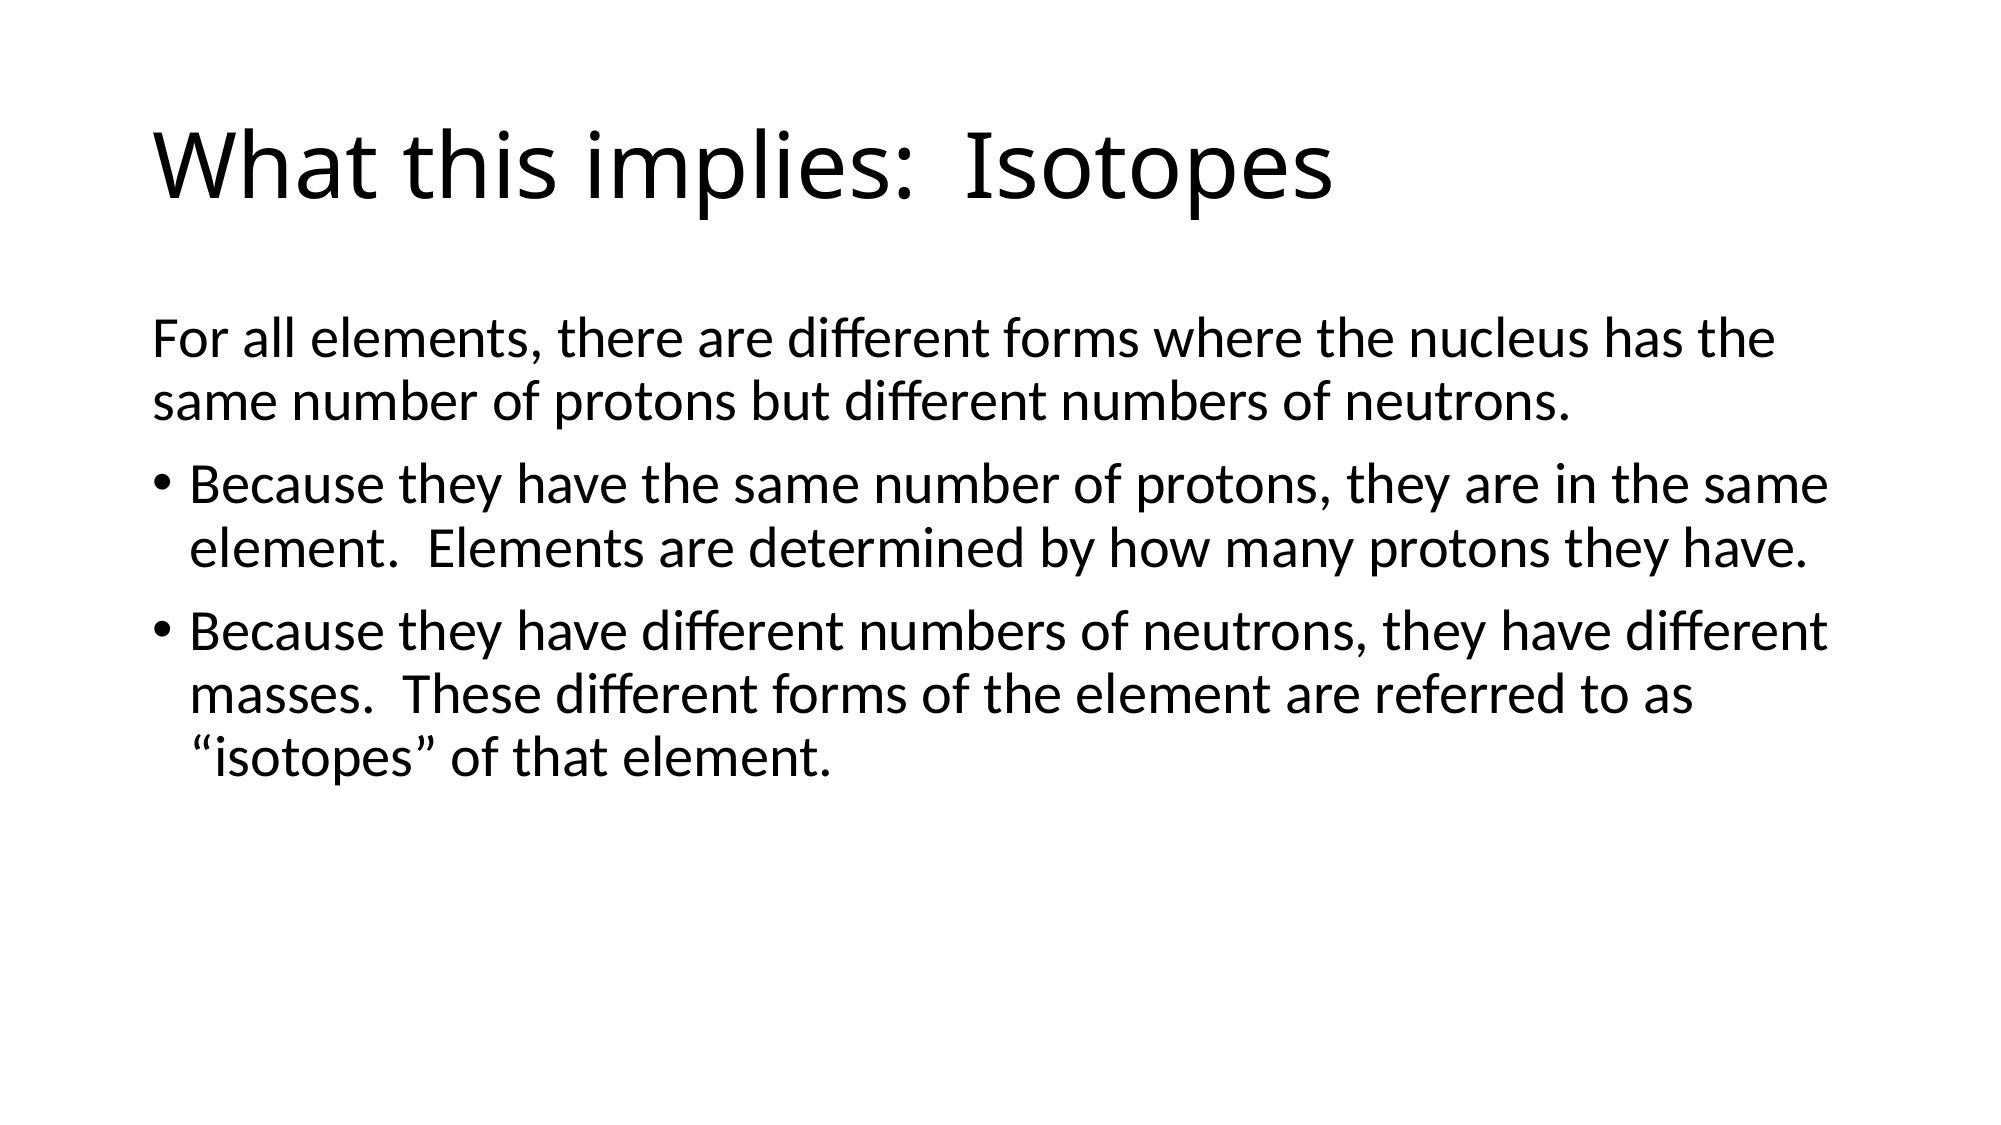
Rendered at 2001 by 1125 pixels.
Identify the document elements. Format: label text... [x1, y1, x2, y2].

list For all elements, there are different forms where the nucleus has the same number of protons but different numbers of neutrons. Because they have the same number of protons, they are in the same element. Elements are determined by how many protons they have. Because they have different numbers of neutrons, they have different masses. These different forms of the element are referred to as “isotopes” of that element. [137, 299, 1863, 1014]
title What this implies: Isotopes [137, 59, 1863, 278]
